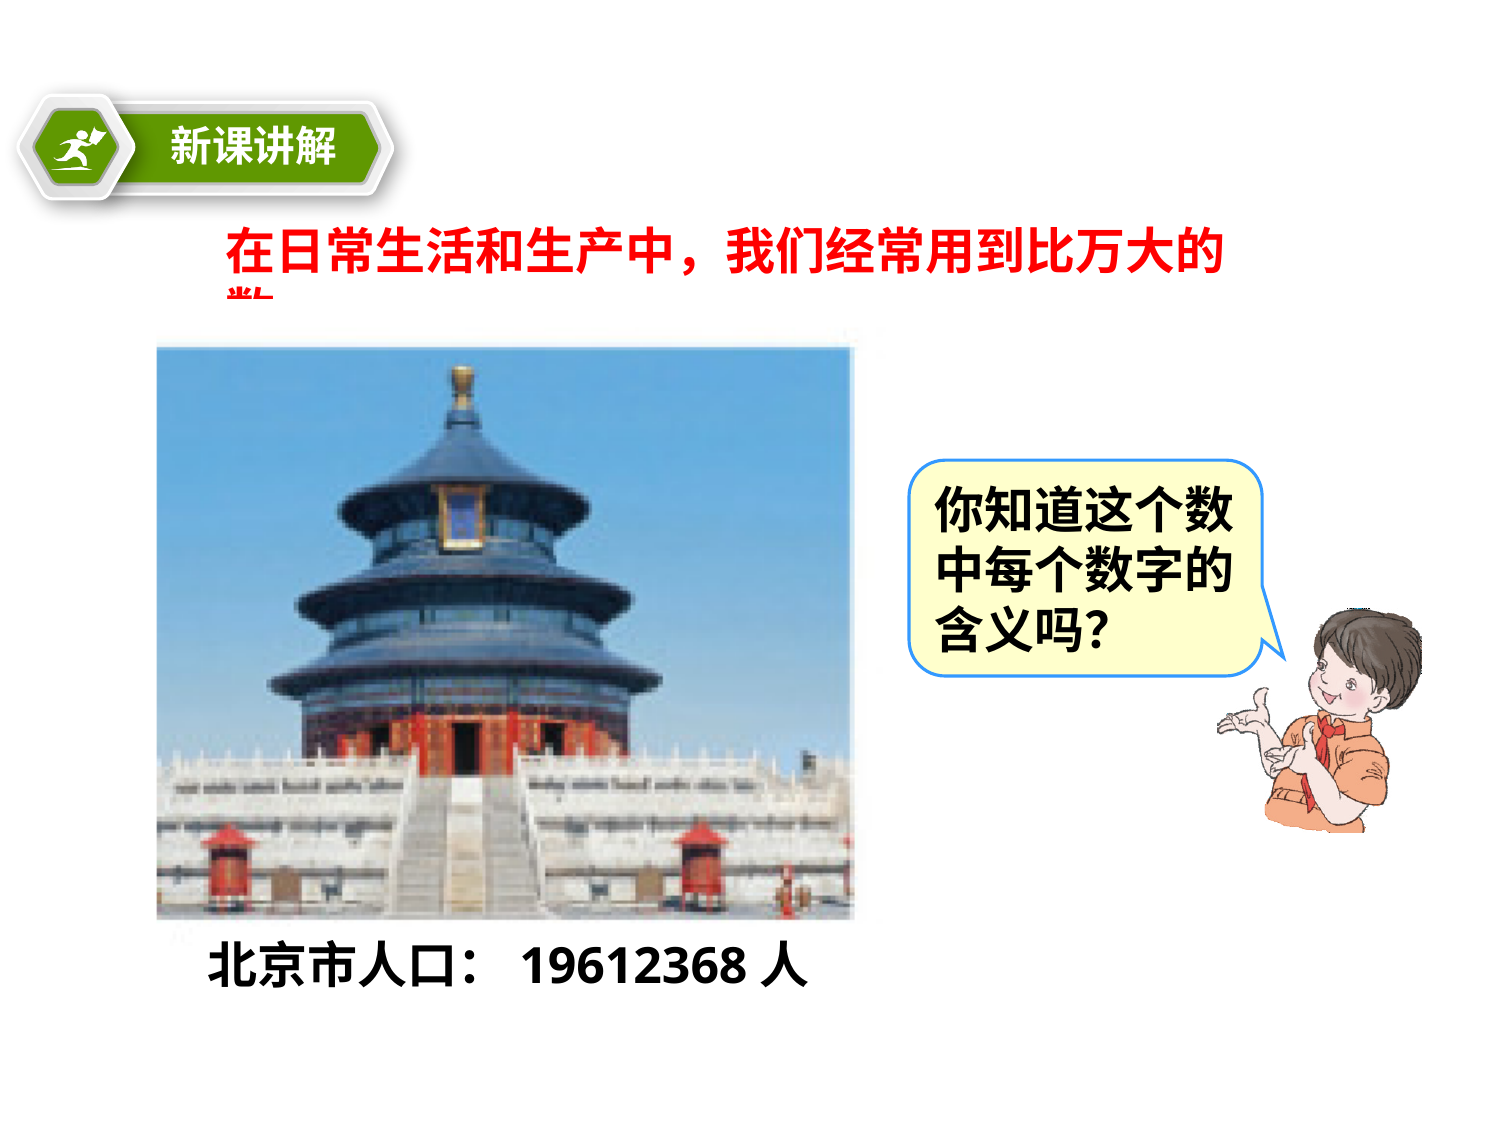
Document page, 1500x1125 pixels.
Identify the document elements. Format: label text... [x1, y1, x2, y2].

picture [120, 299, 892, 946]
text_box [17, 95, 393, 235]
text_box 在日常生活和生产中，我们经常用到比万大的数。 [210, 212, 1330, 348]
text_box 北京市人口：19612368人 [192, 946, 825, 1002]
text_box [909, 460, 1422, 833]
